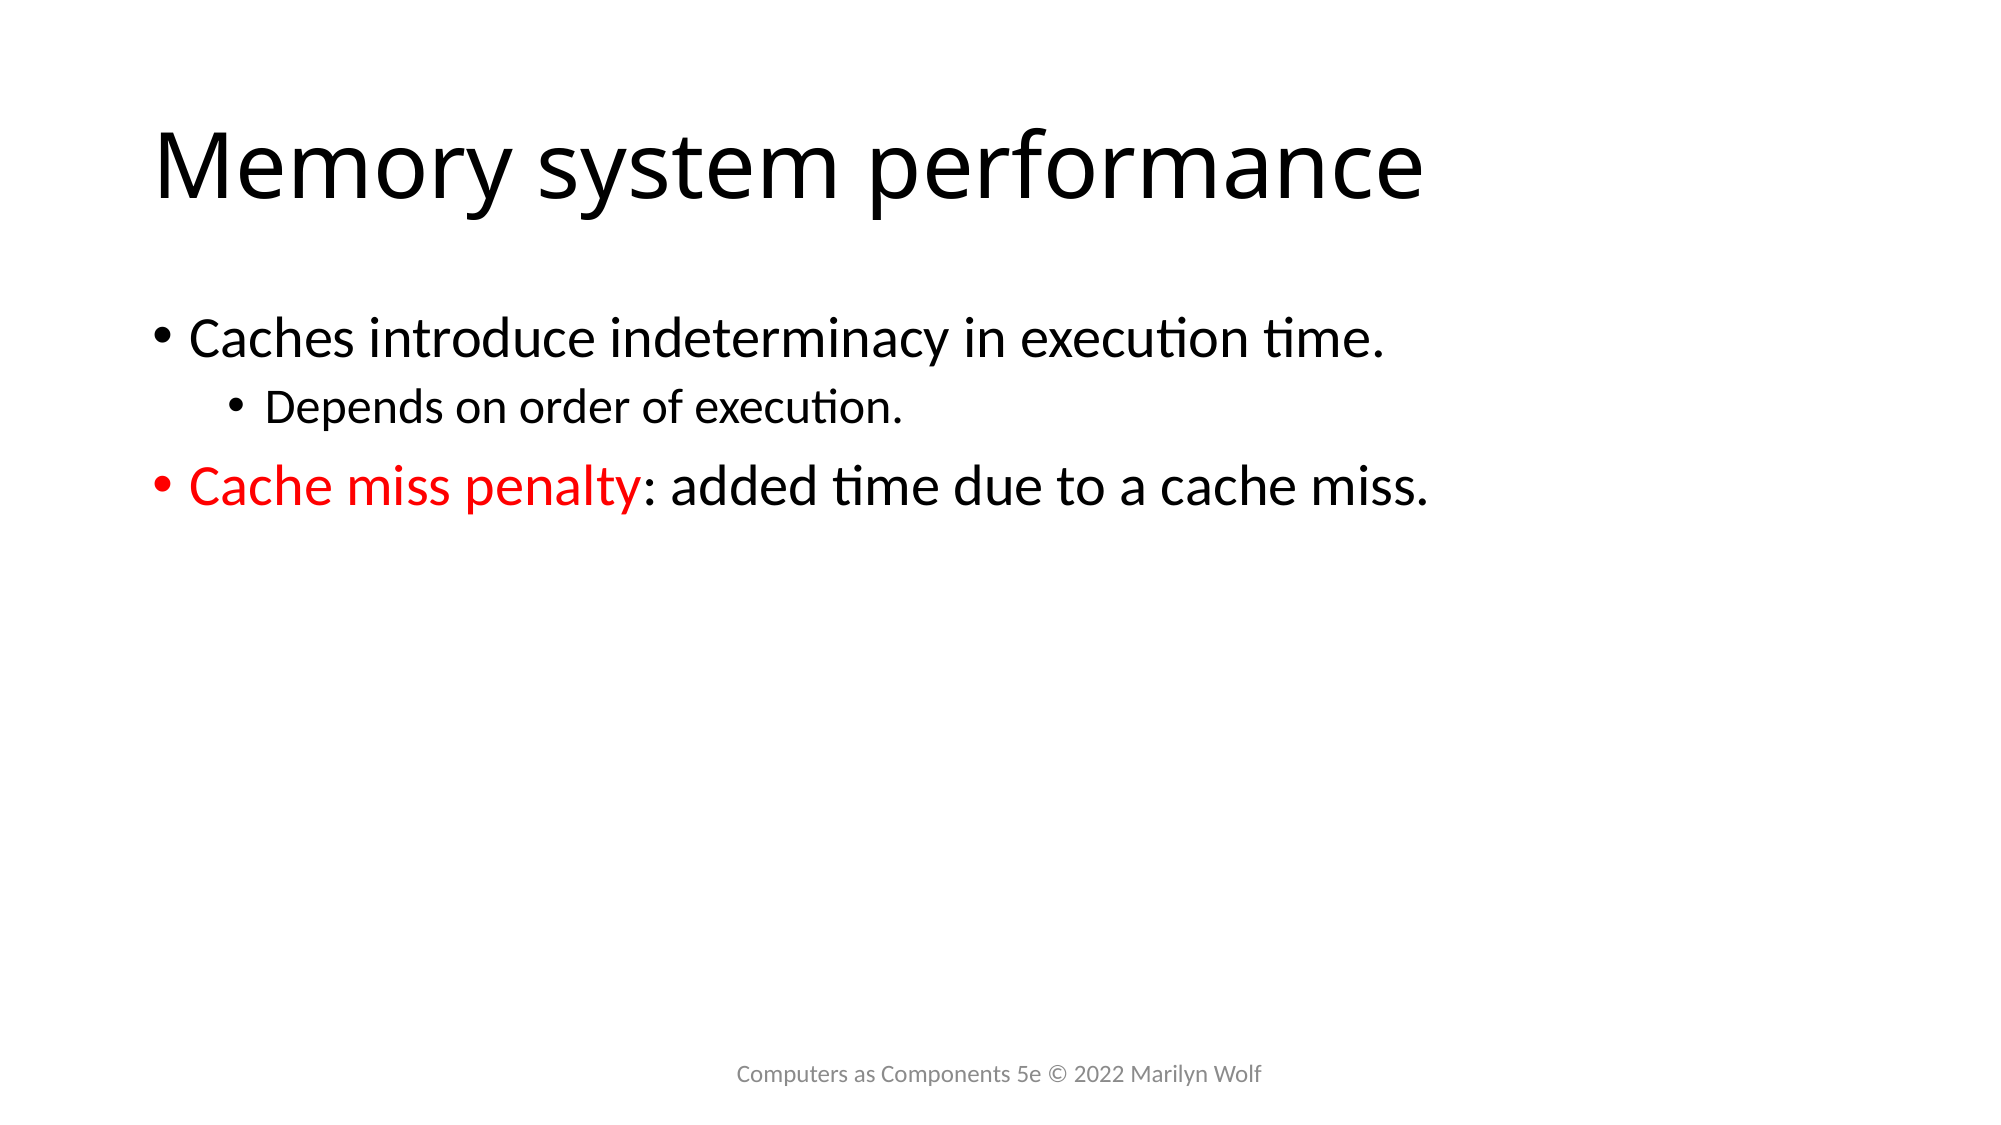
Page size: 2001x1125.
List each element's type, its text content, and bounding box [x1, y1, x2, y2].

footer Computers as Components 5e © 2022 Marilyn Wolf [662, 1042, 1338, 1103]
title Memory system performance [137, 59, 1863, 278]
list Caches introduce indeterminacy in execution time. Depends on order of execution. Cache miss penalty: added time due to a cache miss. [137, 299, 1863, 1014]
